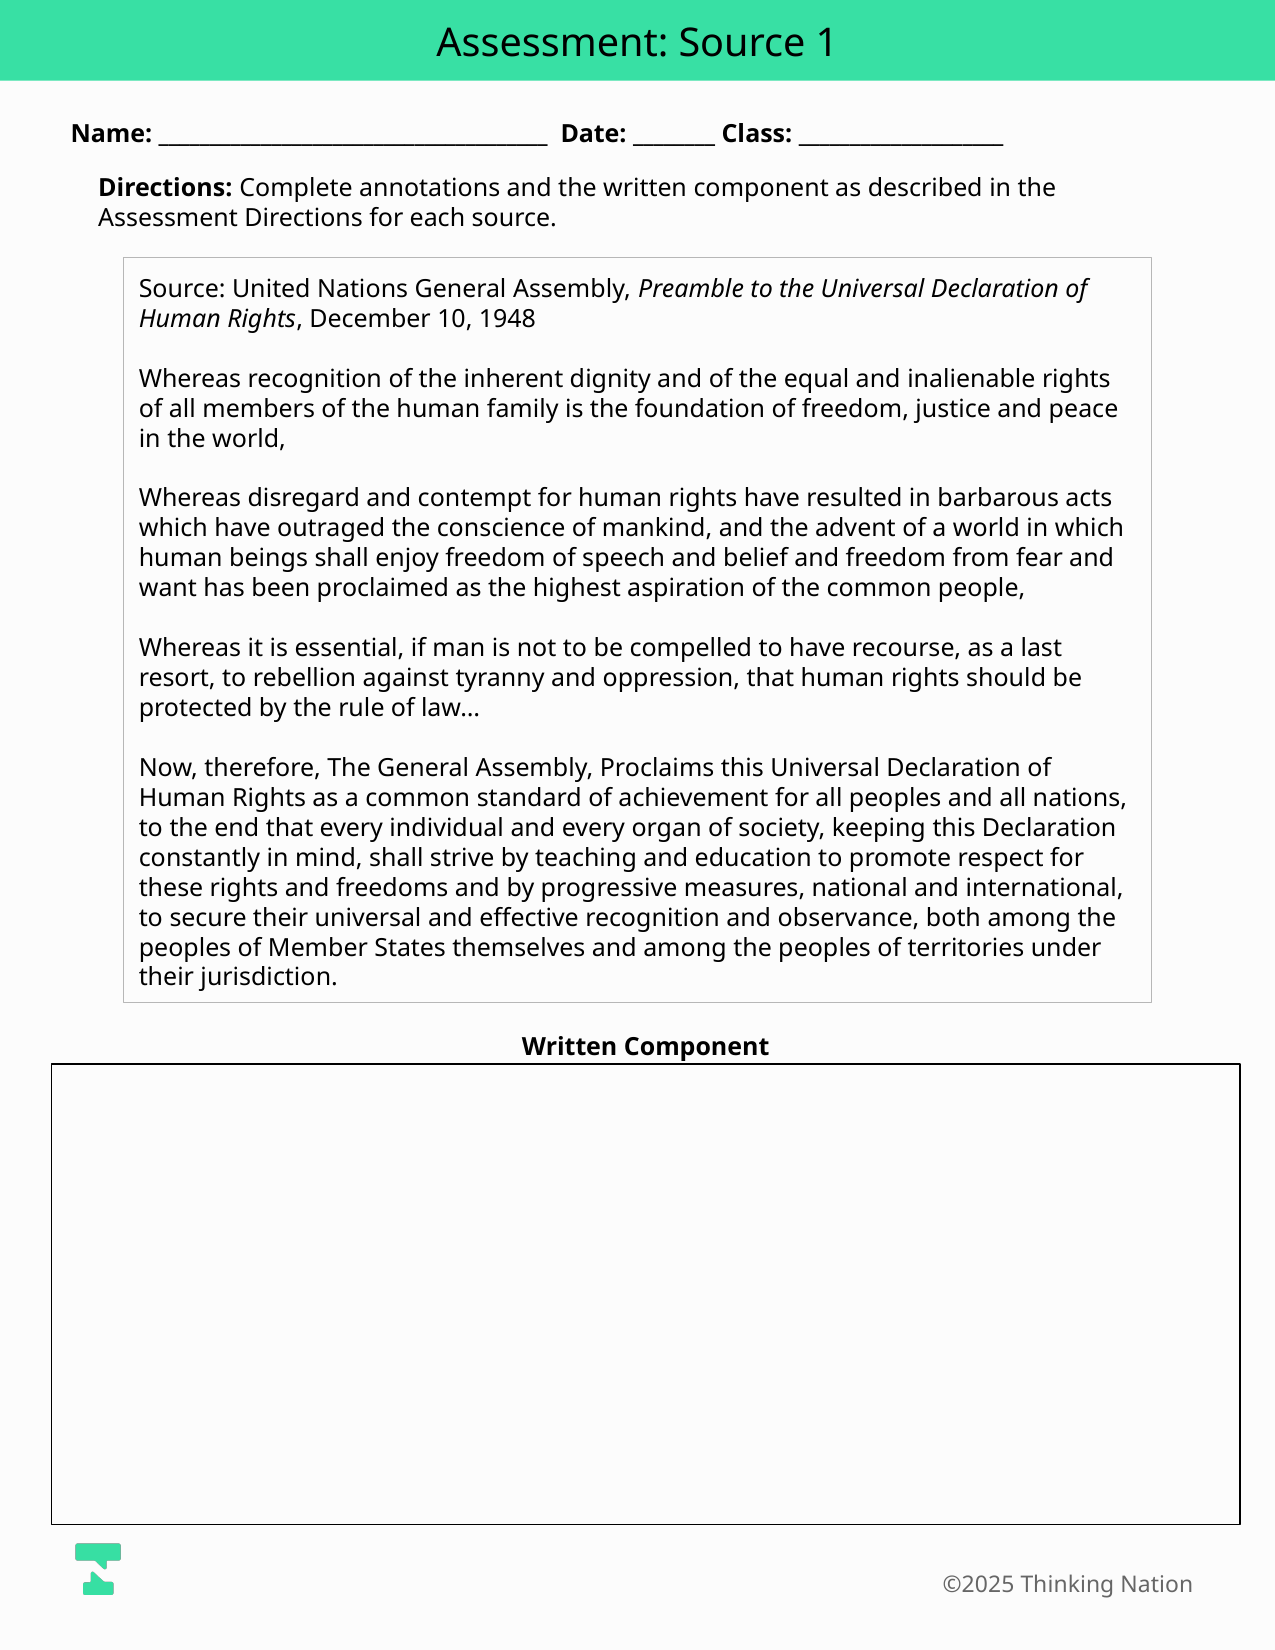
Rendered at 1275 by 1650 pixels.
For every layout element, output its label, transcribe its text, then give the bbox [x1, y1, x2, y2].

text_box [51, 1075, 1240, 1525]
text_box Written Component [51, 1015, 1240, 1075]
text_box Assessment: Source 1 [0, 0, 1275, 81]
text_box ©2025 Thinking Nation [907, 1553, 1210, 1605]
text_box Directions: Complete annotations and the written component as described in the Assessment Directions for each source. [83, 162, 1209, 247]
picture [62, 1533, 134, 1605]
text_box Source: United Nations General Assembly, Preamble to the Universal Declaration of Human Rights, December 10, 1948 Whereas recognition of the inherent dignity and of the equal and inalienable rights of all members of the human family is the foundation of freedom, justice and peace in the world, Whereas disregard and contempt for human rights have resulted in barbarous acts which have outraged the conscience of mankind, and the advent of a world in which human beings shall enjoy freedom of speech and belief and freedom from fear and want has been proclaimed as the highest aspiration of the common people, Whereas it is essential, if man is not to be compelled to have recourse, as a last resort, to rebellion against tyranny and oppression, that human rights should be protected by the rule of law… Now, therefore, The General Assembly, Proclaims this Universal Declaration of Human Rights as a common standard of achievement for all peoples and all nations, to the end that every individual and every organ of society, keeping this Declaration constantly in mind, shall strive by teaching and education to promote respect for these rights and freedoms and by progressive measures, national and international, to secure their universal and effective recognition and observance, both among the peoples of Member States themselves and among the peoples of territories under their jurisdiction. [123, 257, 1152, 1003]
text_box Name: ______________________________________ Date: ________ Class: ____________________ [55, 102, 1223, 162]
